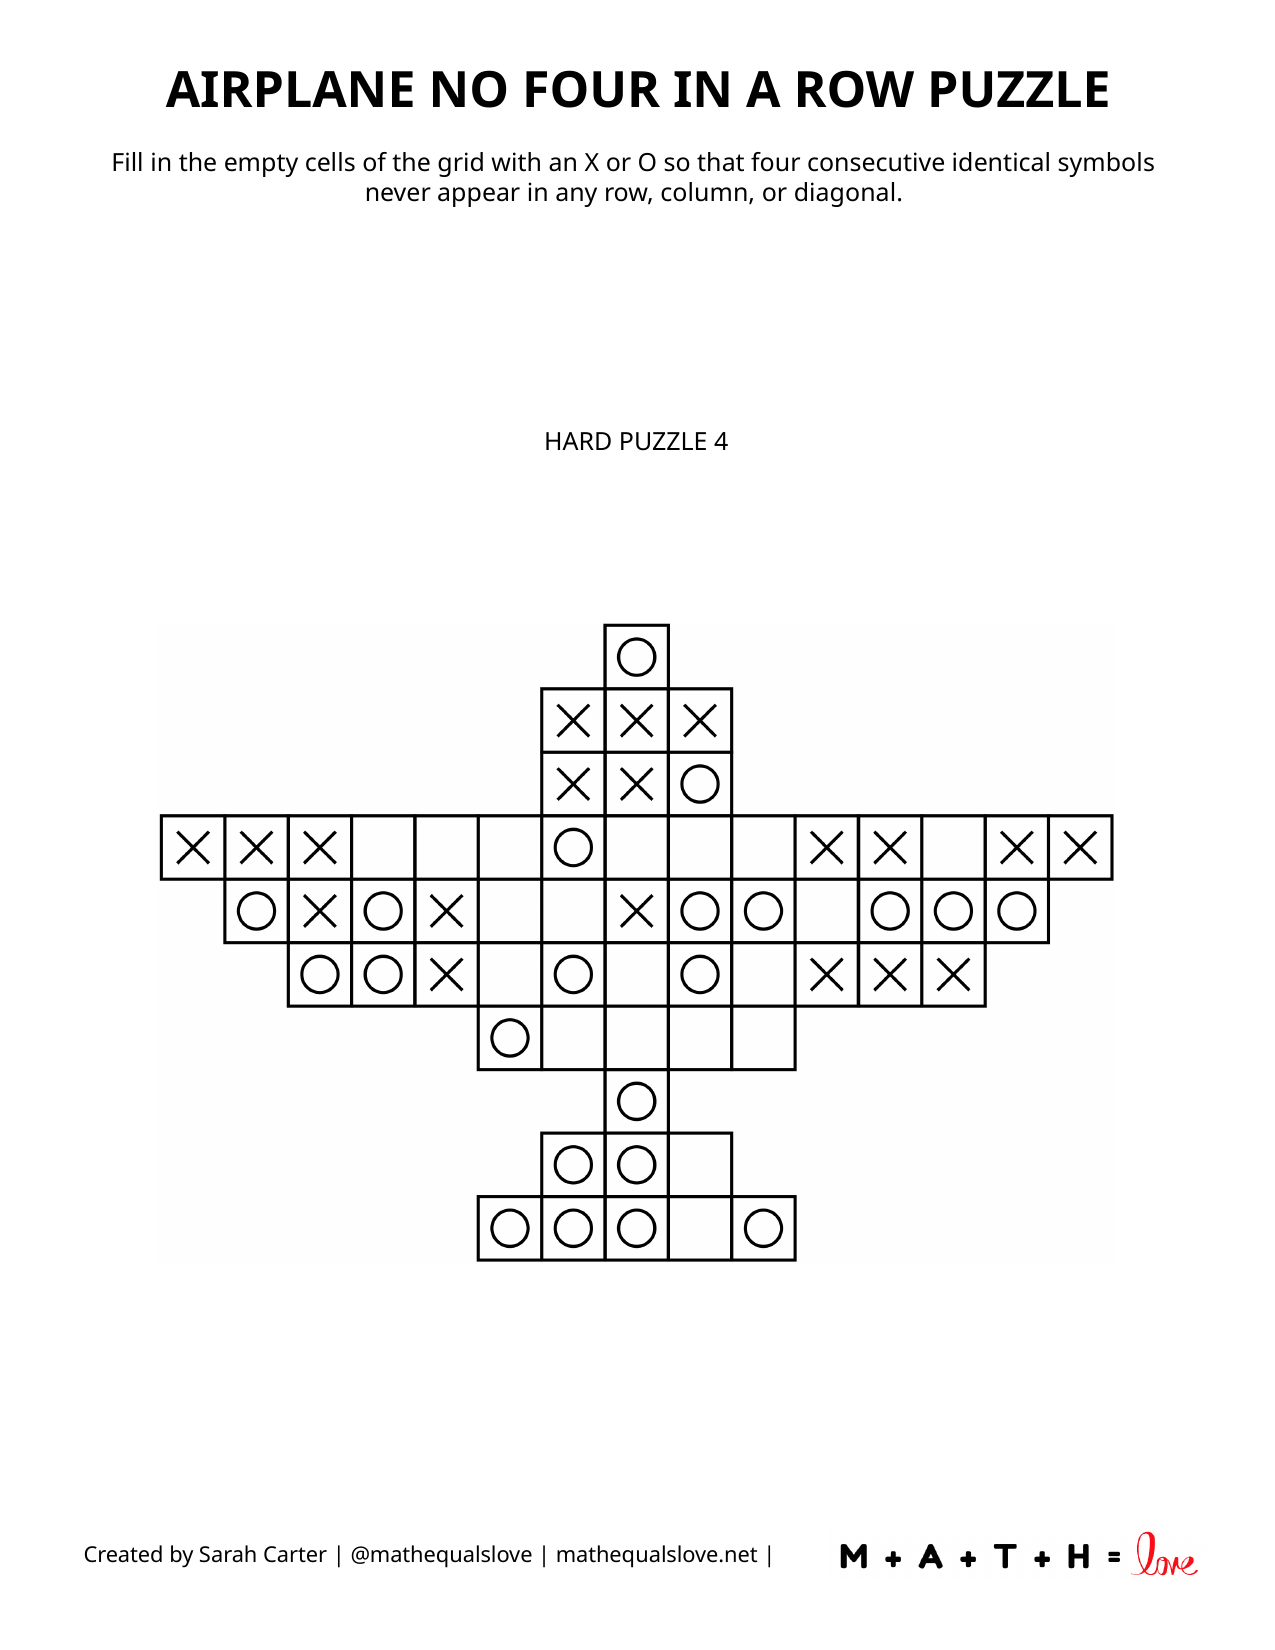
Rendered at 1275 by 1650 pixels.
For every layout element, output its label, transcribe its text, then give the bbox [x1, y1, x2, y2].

picture [157, 622, 1116, 1263]
text_box HARD PUZZLE 4 [158, 424, 1115, 476]
text_box Created by Sarah Carter | @mathequalslove | mathequalslove.net | [68, 1533, 826, 1575]
picture [826, 1528, 1207, 1580]
text_box AIRPLANE NO FOUR IN A ROW PUZZLE [66, 49, 1211, 125]
text_box Fill in the empty cells of the grid with an X or O so that four consecutive identical symbols never appear in any row, column, or diagonal. [0, 139, 1275, 215]
